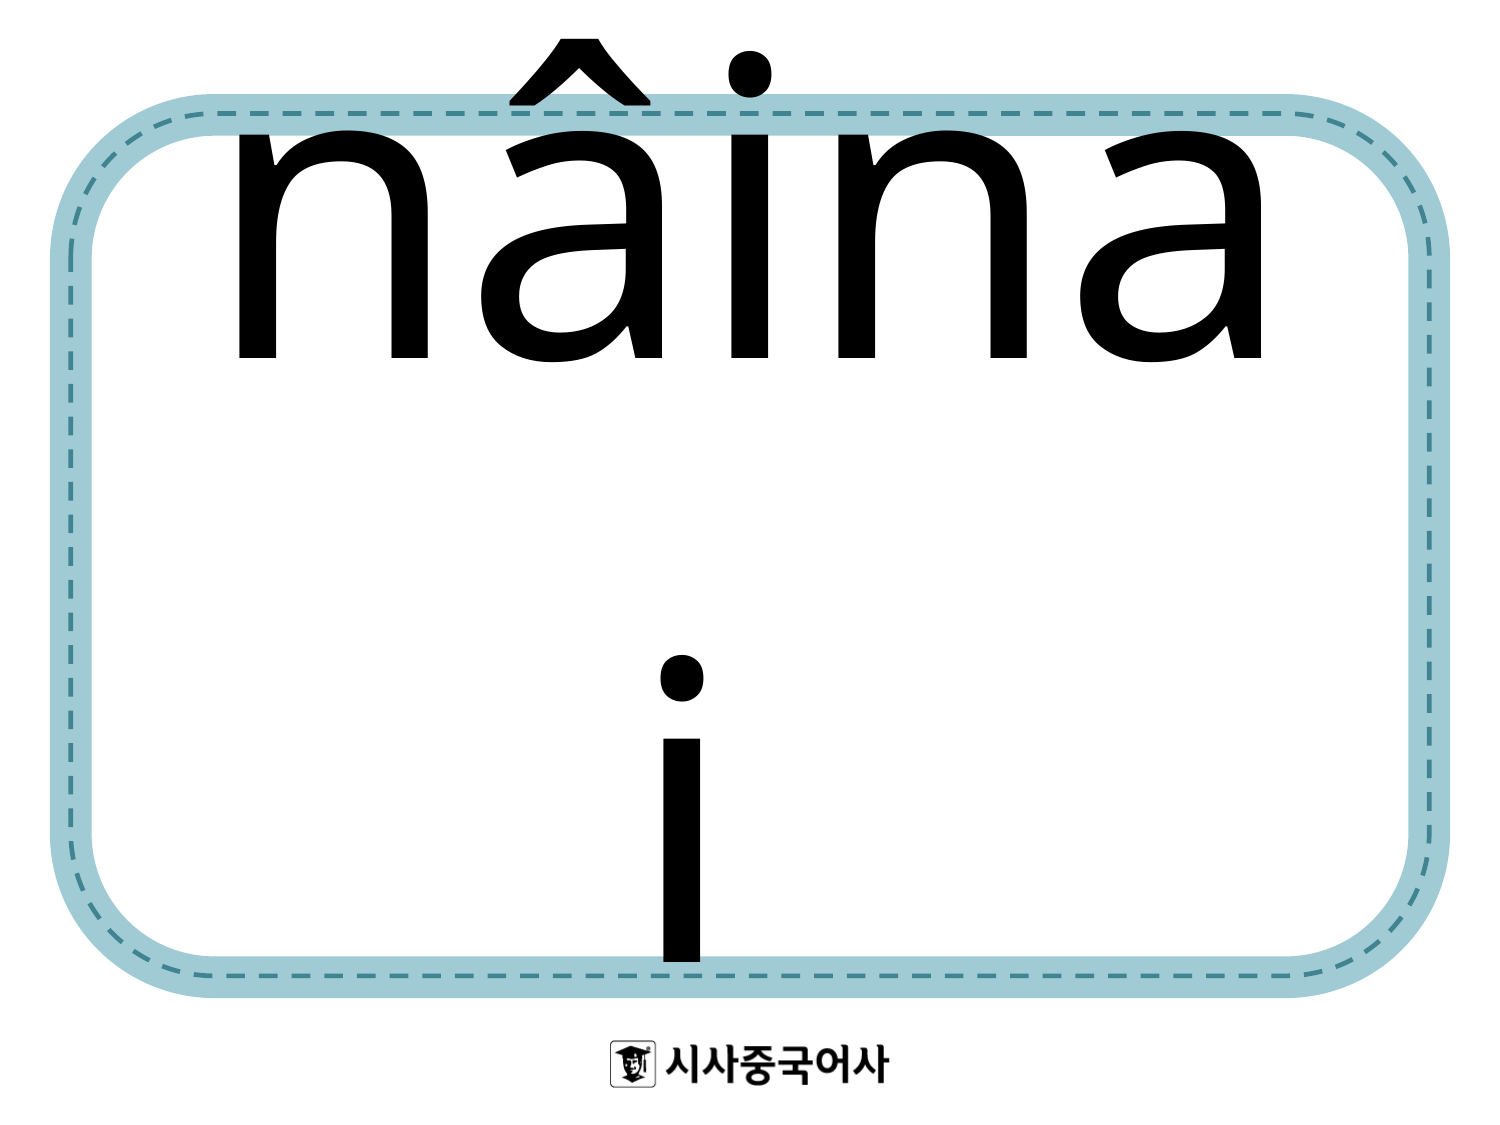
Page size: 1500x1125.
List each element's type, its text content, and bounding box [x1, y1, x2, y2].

text_box nâinai [145, 172, 1354, 836]
picture [602, 1034, 898, 1094]
